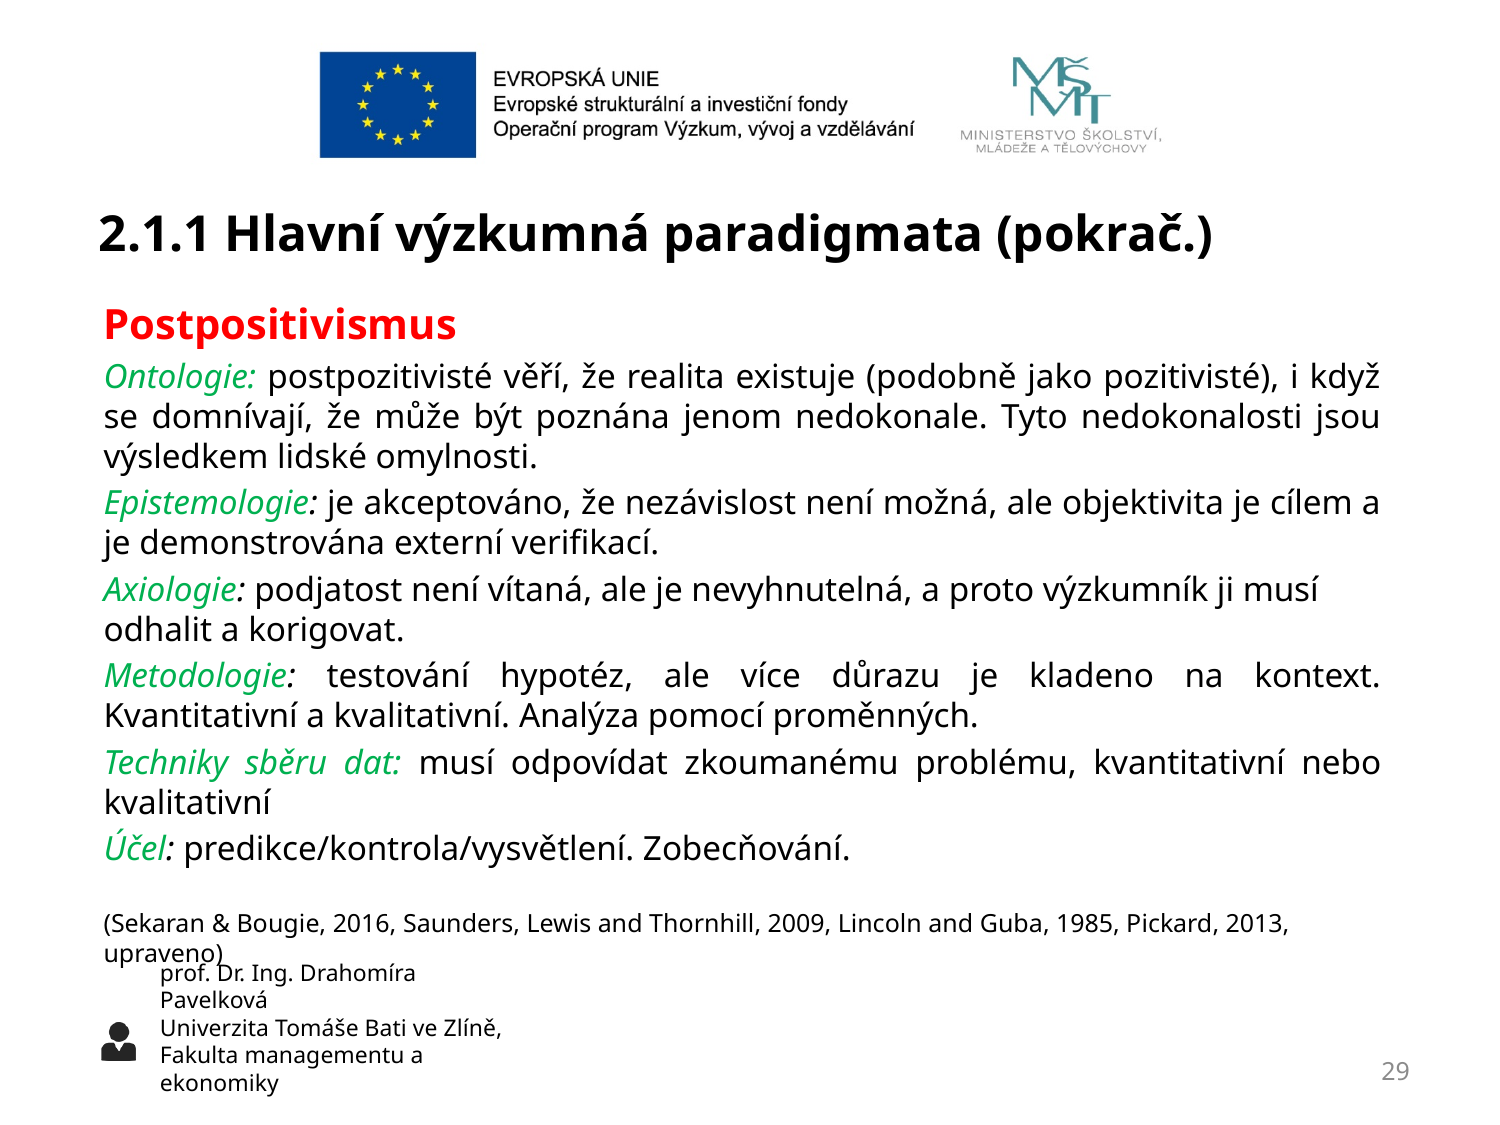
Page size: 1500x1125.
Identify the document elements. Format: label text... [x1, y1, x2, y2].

title 2.1.1 Hlavní výzkumná paradigmata (pokrač.) [83, 172, 1427, 291]
picture [267, 0, 1213, 210]
picture [101, 1021, 136, 1062]
text_box fhs.utb.cz [1187, 1000, 1500, 1083]
slide_number 29 [1074, 1042, 1425, 1103]
subtitle Postpositivismus Ontologie: postpozitivisté věří, že realita existuje (podobně jako pozitivisté), i když se domnívají, že může být poznána jenom nedokonale. Tyto nedokonalosti jsou výsledkem lidské omylnosti. Epistemologie: je akceptováno, že nezávislost není možná, ale objektivita je cílem a je demonstrována externí verifikací. Axiologie: podjatost není vítaná, ale je nevyhnutelná, a proto výzkumník ji musí odhalit a korigovat. Metodologie: testování hypotéz, ale více důrazu je kladeno na kontext. Kvantitativní a kvalitativní. Analýza pomocí proměnných. Techniky sběru dat: musí odpovídat zkoumanému problému, kvantitativní nebo kvalitativní Účel: predikce/kontrola/vysvětlení. Zobecňování. (Sekaran & Bougie, 2016, Saunders, Lewis and Thornhill, 2009, Lincoln and Guba, 1985, Pickard, 2013, upraveno) [88, 290, 1398, 965]
footer prof. Dr. Ing. Drahomíra Pavelková Univerzita Tomáše Bati ve Zlíně, Fakulta managementu a ekonomiky [145, 999, 538, 1083]
